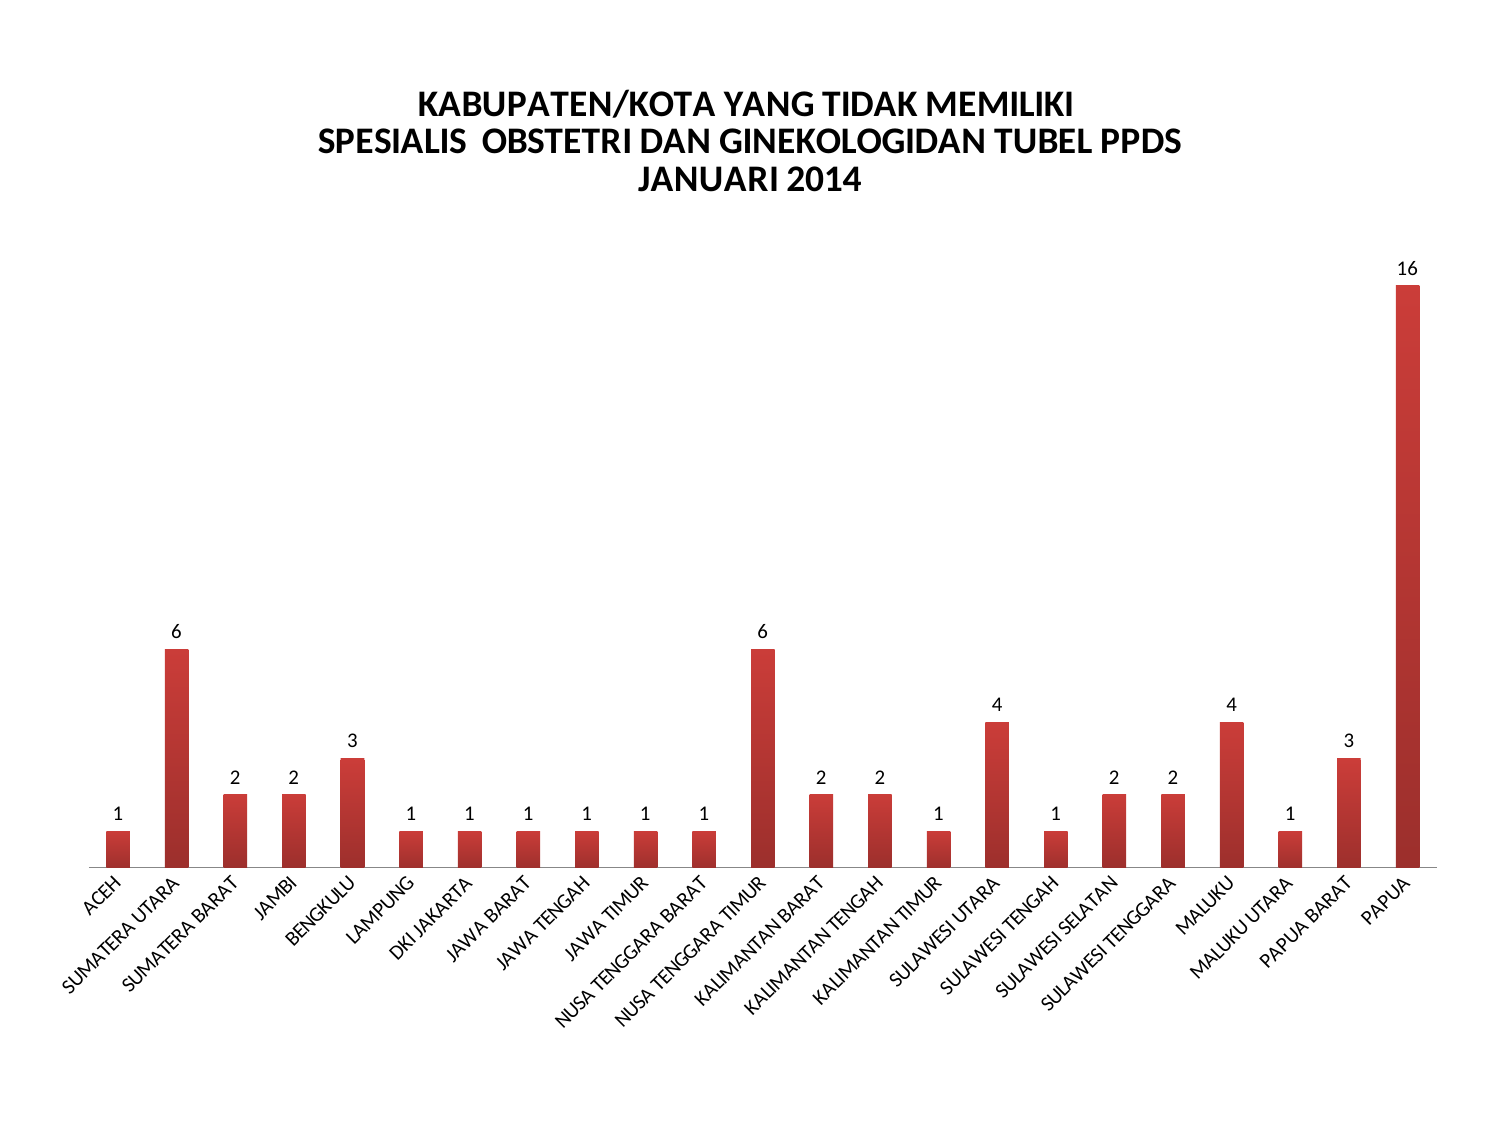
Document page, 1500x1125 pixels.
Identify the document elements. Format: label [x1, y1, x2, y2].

chart [39, 48, 1461, 1077]
